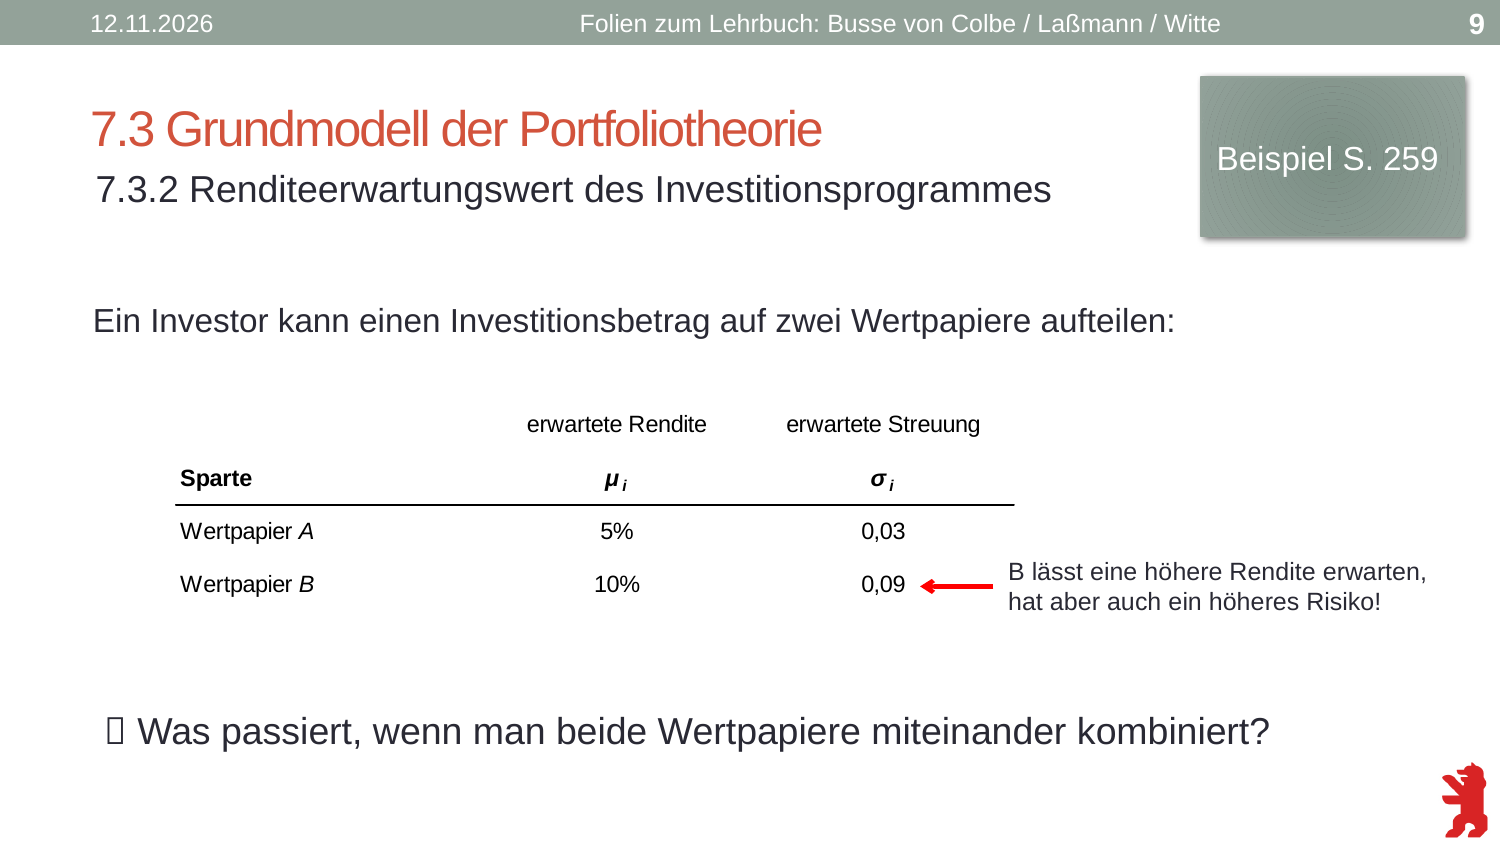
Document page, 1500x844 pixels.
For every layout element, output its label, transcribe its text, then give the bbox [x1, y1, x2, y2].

text_box  Was passiert, wenn man beide Wertpapiere miteinander kombiniert? [89, 699, 1286, 760]
text_box Beispiel S. 259 [1200, 76, 1465, 237]
picture [1434, 760, 1500, 844]
slide_number 9 [1325, 2, 1500, 43]
text_box B lässt eine höhere Rendite erwarten, hat aber auch ein höheres Risiko! [993, 548, 1483, 624]
text_box 7.3.2 Renditeerwartungswert des Investitionsprogrammes [80, 157, 1068, 217]
text_box Ein Investor kann einen Investitionsbetrag auf zwei Wertpapiere aufteilen: [78, 291, 1193, 347]
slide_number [75, 2, 550, 43]
title 7.3 Grundmodell der Portfoliotheorie [75, 65, 1425, 188]
footer Folien zum Lehrbuch: Busse von Colbe / Laßmann / Witte [562, 2, 1238, 43]
picture [175, 397, 1017, 613]
